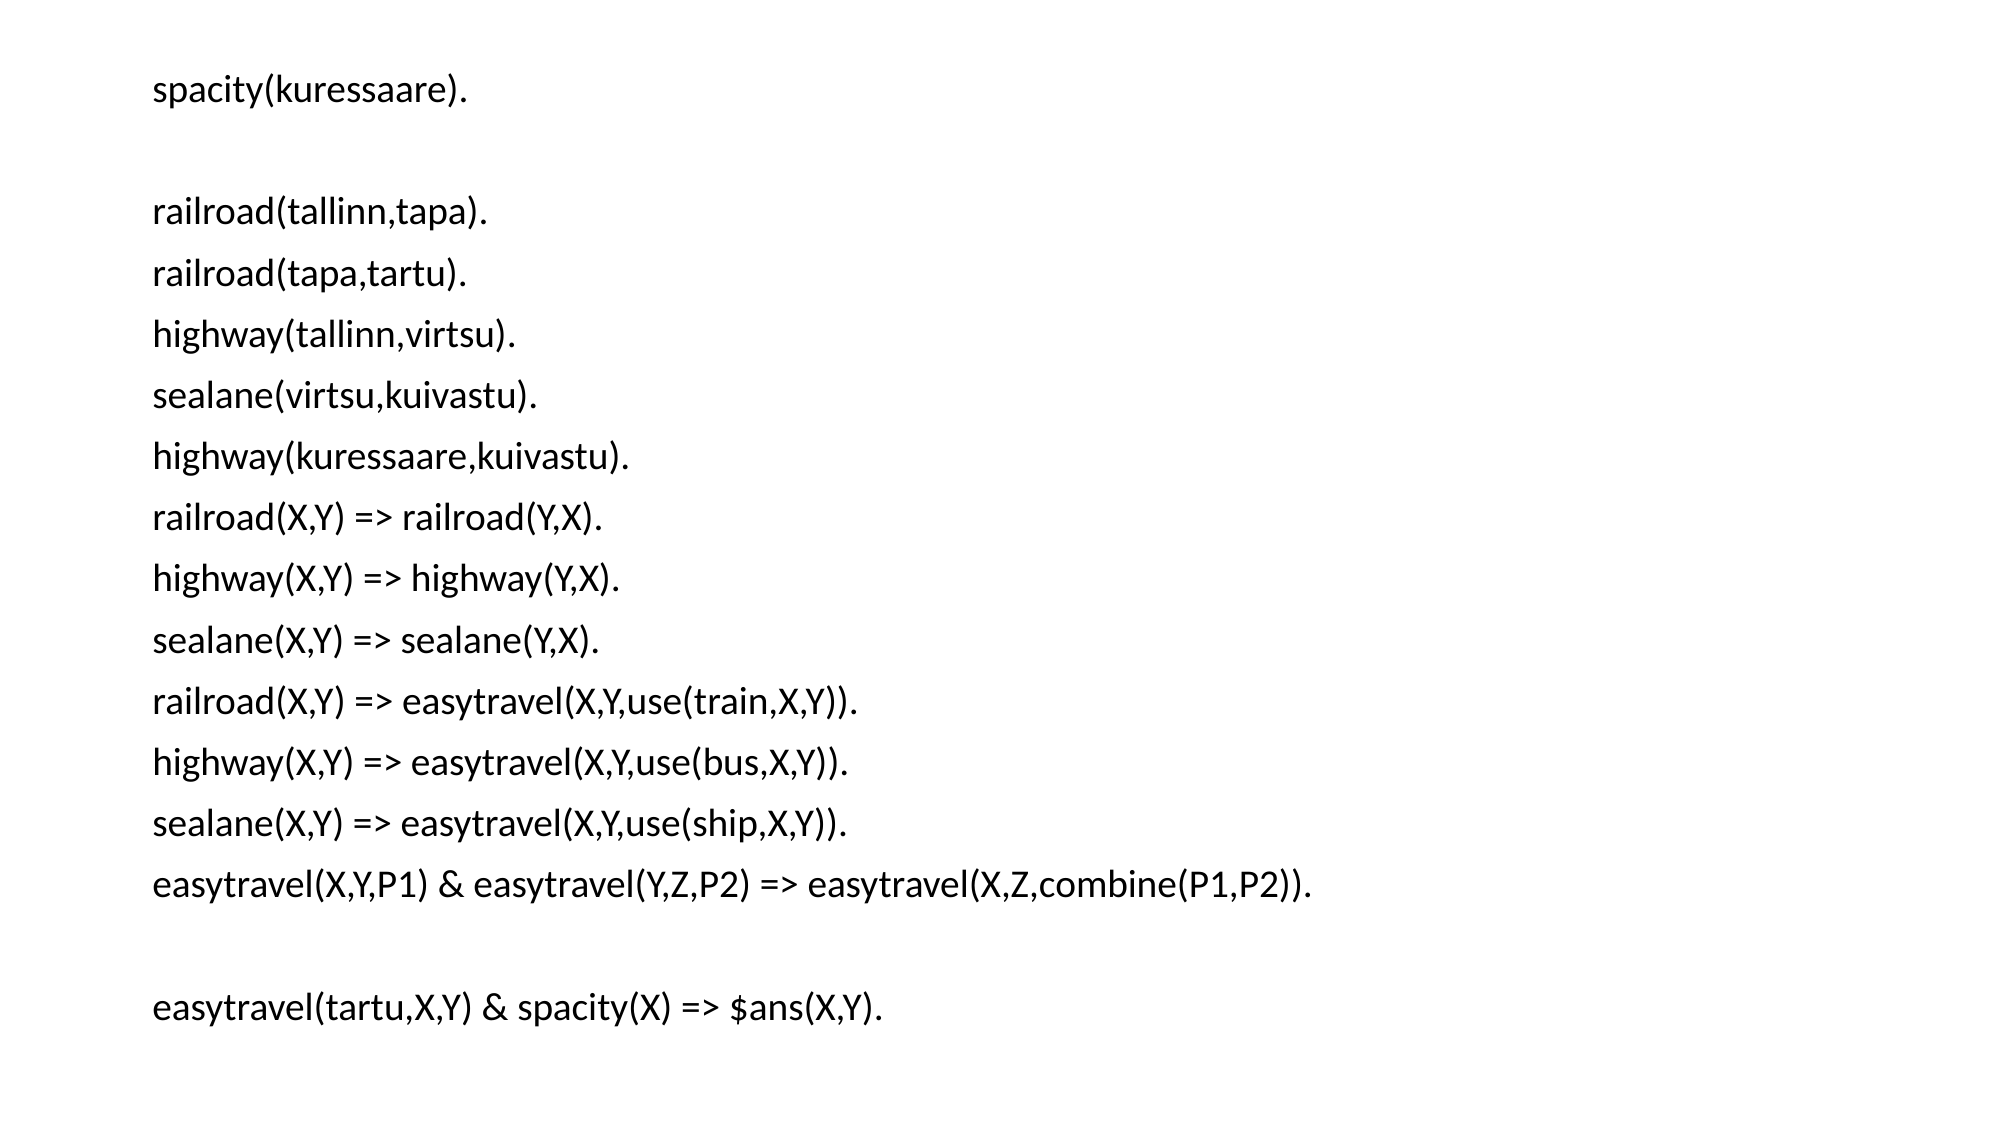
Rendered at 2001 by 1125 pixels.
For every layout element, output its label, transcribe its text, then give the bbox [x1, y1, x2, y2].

list spacity(kuressaare). railroad(tallinn,tapa). railroad(tapa,tartu). highway(tallinn,virtsu). sealane(virtsu,kuivastu). highway(kuressaare,kuivastu). railroad(X,Y) => railroad(Y,X). highway(X,Y) => highway(Y,X). sealane(X,Y) => sealane(Y,X). railroad(X,Y) => easytravel(X,Y,use(train,X,Y)). highway(X,Y) => easytravel(X,Y,use(bus,X,Y)). sealane(X,Y) => easytravel(X,Y,use(ship,X,Y)). easytravel(X,Y,P1) & easytravel(Y,Z,P2) => easytravel(X,Z,combine(P1,P2)). easytravel(tartu,X,Y) & spacity(X) => $ans(X,Y). [137, 61, 1886, 1039]
